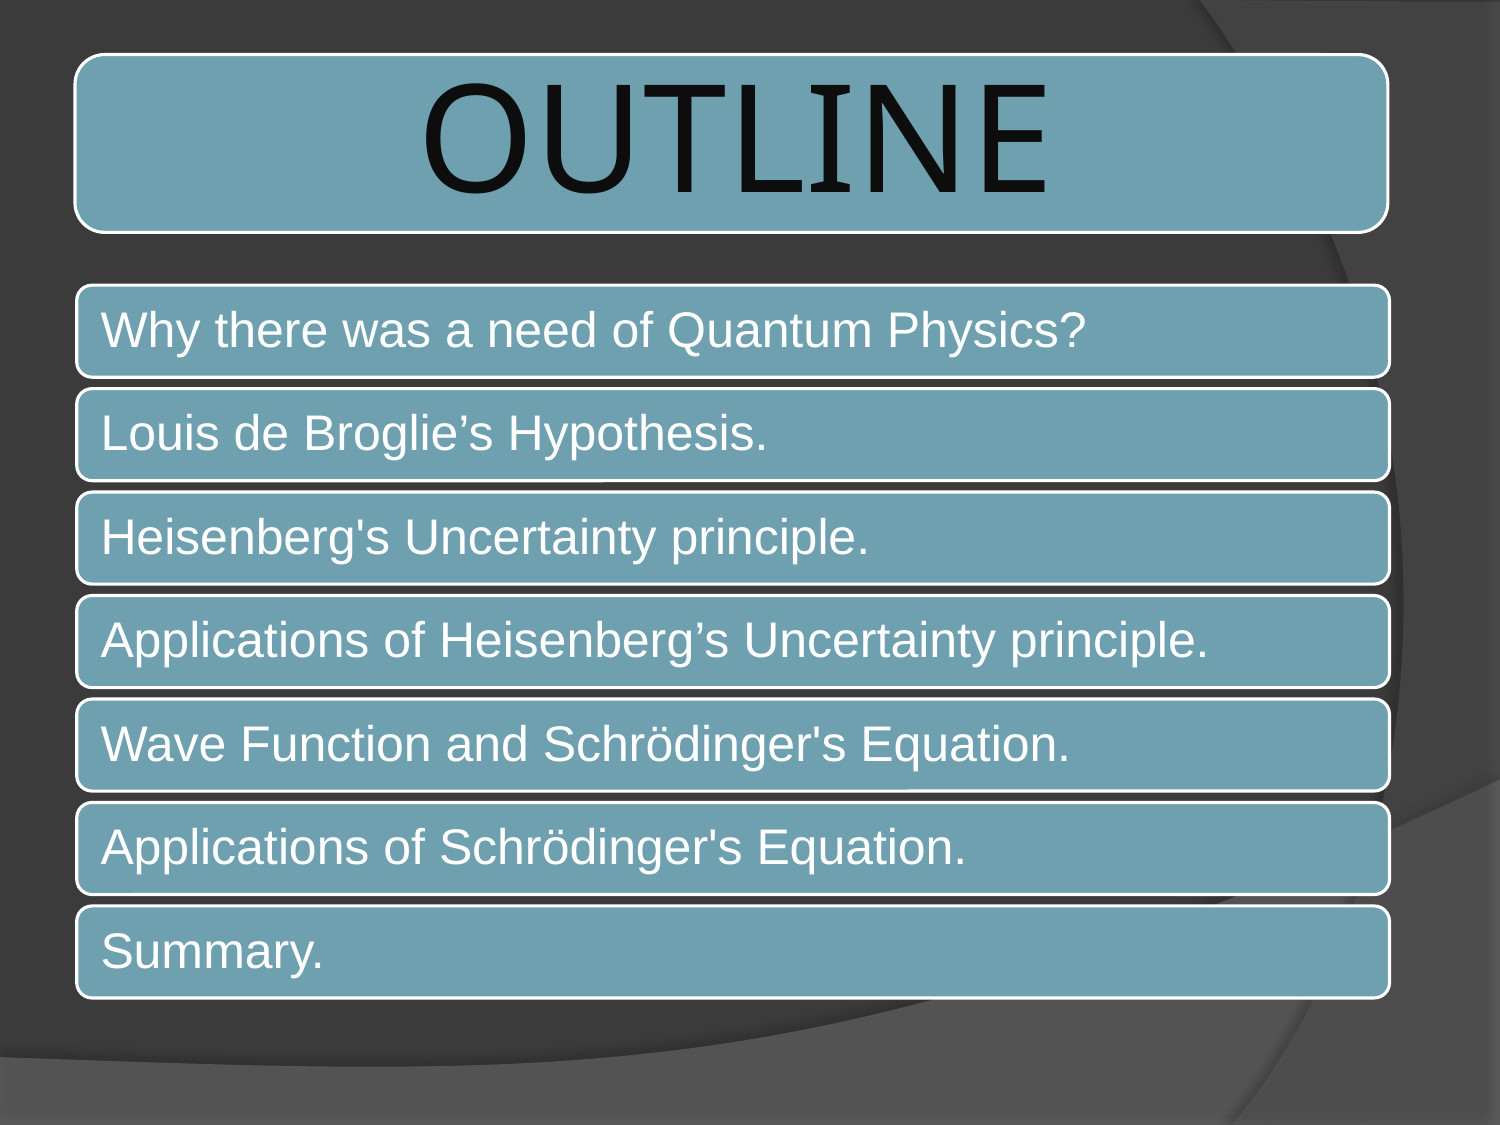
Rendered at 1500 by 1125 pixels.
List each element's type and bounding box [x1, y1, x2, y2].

text_box [74, 54, 1389, 233]
list [76, 278, 1390, 1005]
